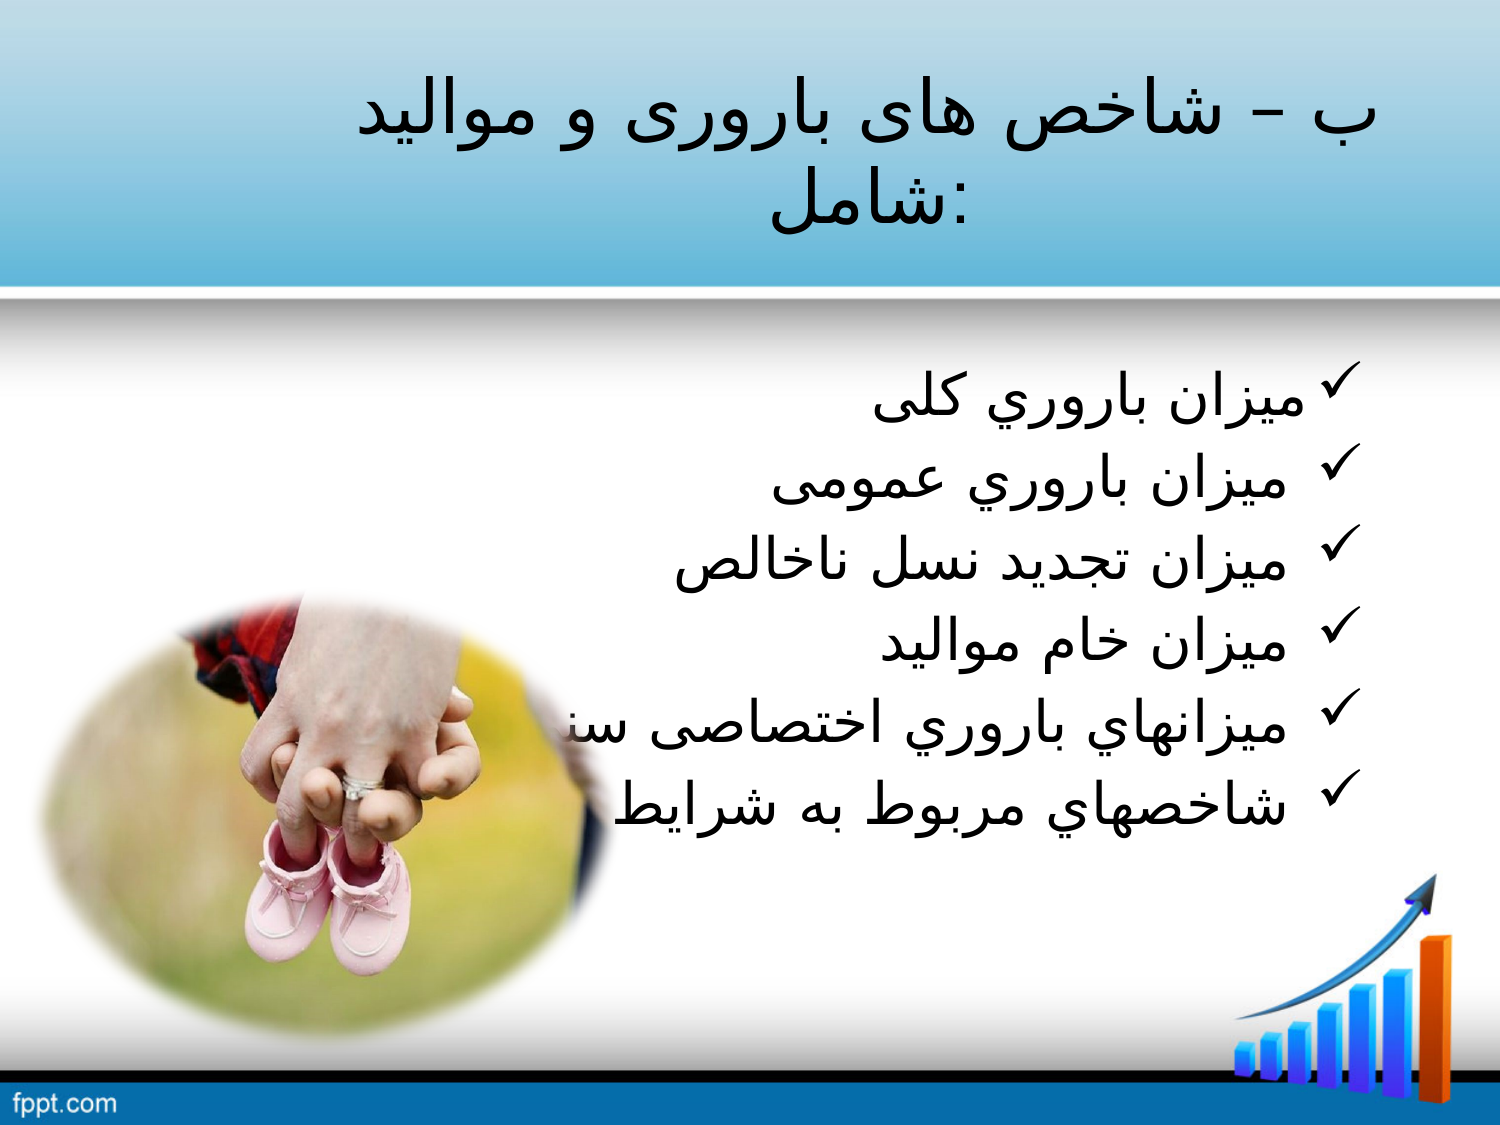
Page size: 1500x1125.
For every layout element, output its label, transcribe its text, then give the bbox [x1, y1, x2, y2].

picture [0, 0, 1500, 1125]
title ب – شاخص های باروری و مواليد شامل: [277, 54, 1461, 243]
list ميزان باروري كلی ميزان باروري عمومی ميزان تجدید نسل ناخالص ميزان خام مواليد ميزانهاي باروري اختصاصی سنی شاخصهاي مربوط به شرایط زایمان [29, 350, 1380, 1093]
